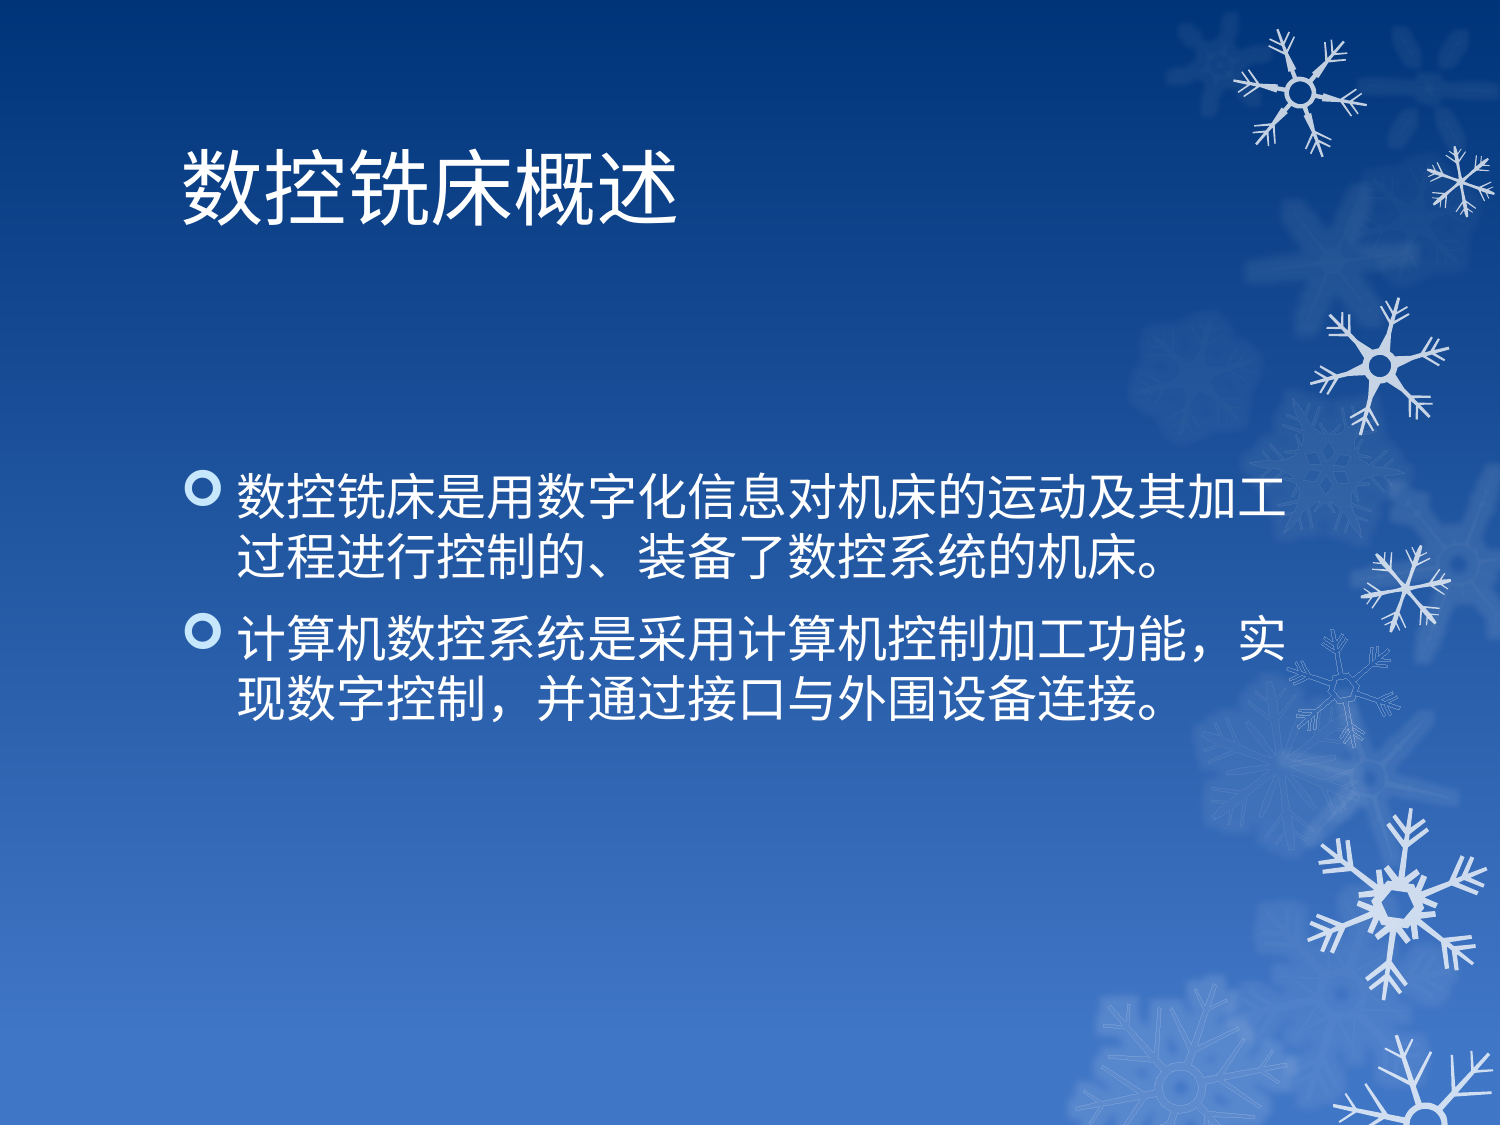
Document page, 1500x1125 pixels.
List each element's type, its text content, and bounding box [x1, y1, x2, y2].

title 数控铣床概述 [165, 110, 1335, 263]
list 数控铣床是用数字化信息对机床的运动及其加工过程进行控制的、装备了数控系统的机床。 计算机数控系统是采用计算机控制加工功能，实现数字控制，并通过接口与外围设备连接。 [165, 296, 1335, 962]
